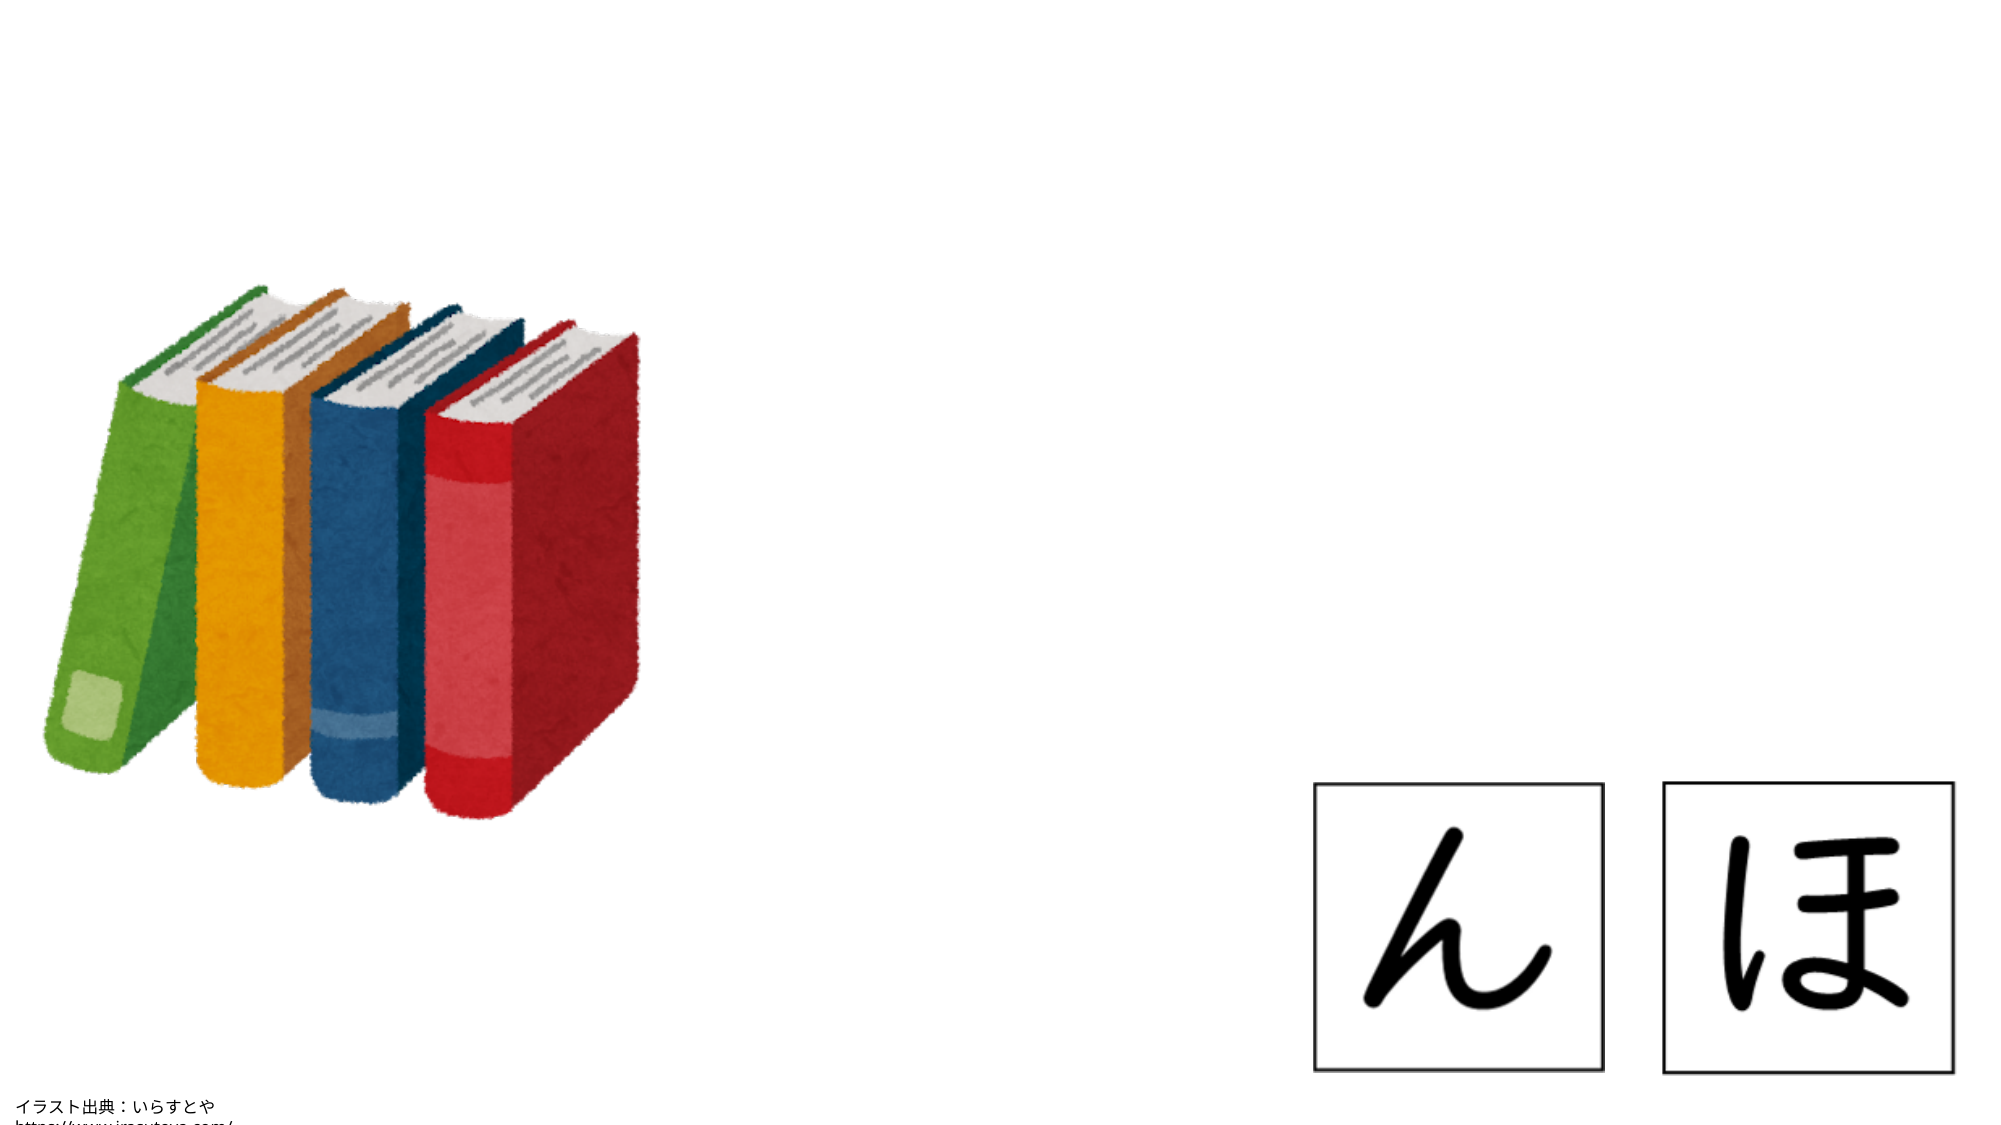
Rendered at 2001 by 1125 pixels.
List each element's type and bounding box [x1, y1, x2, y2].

list [19, 251, 665, 848]
picture [1313, 782, 1605, 1074]
picture [1661, 780, 1957, 1076]
